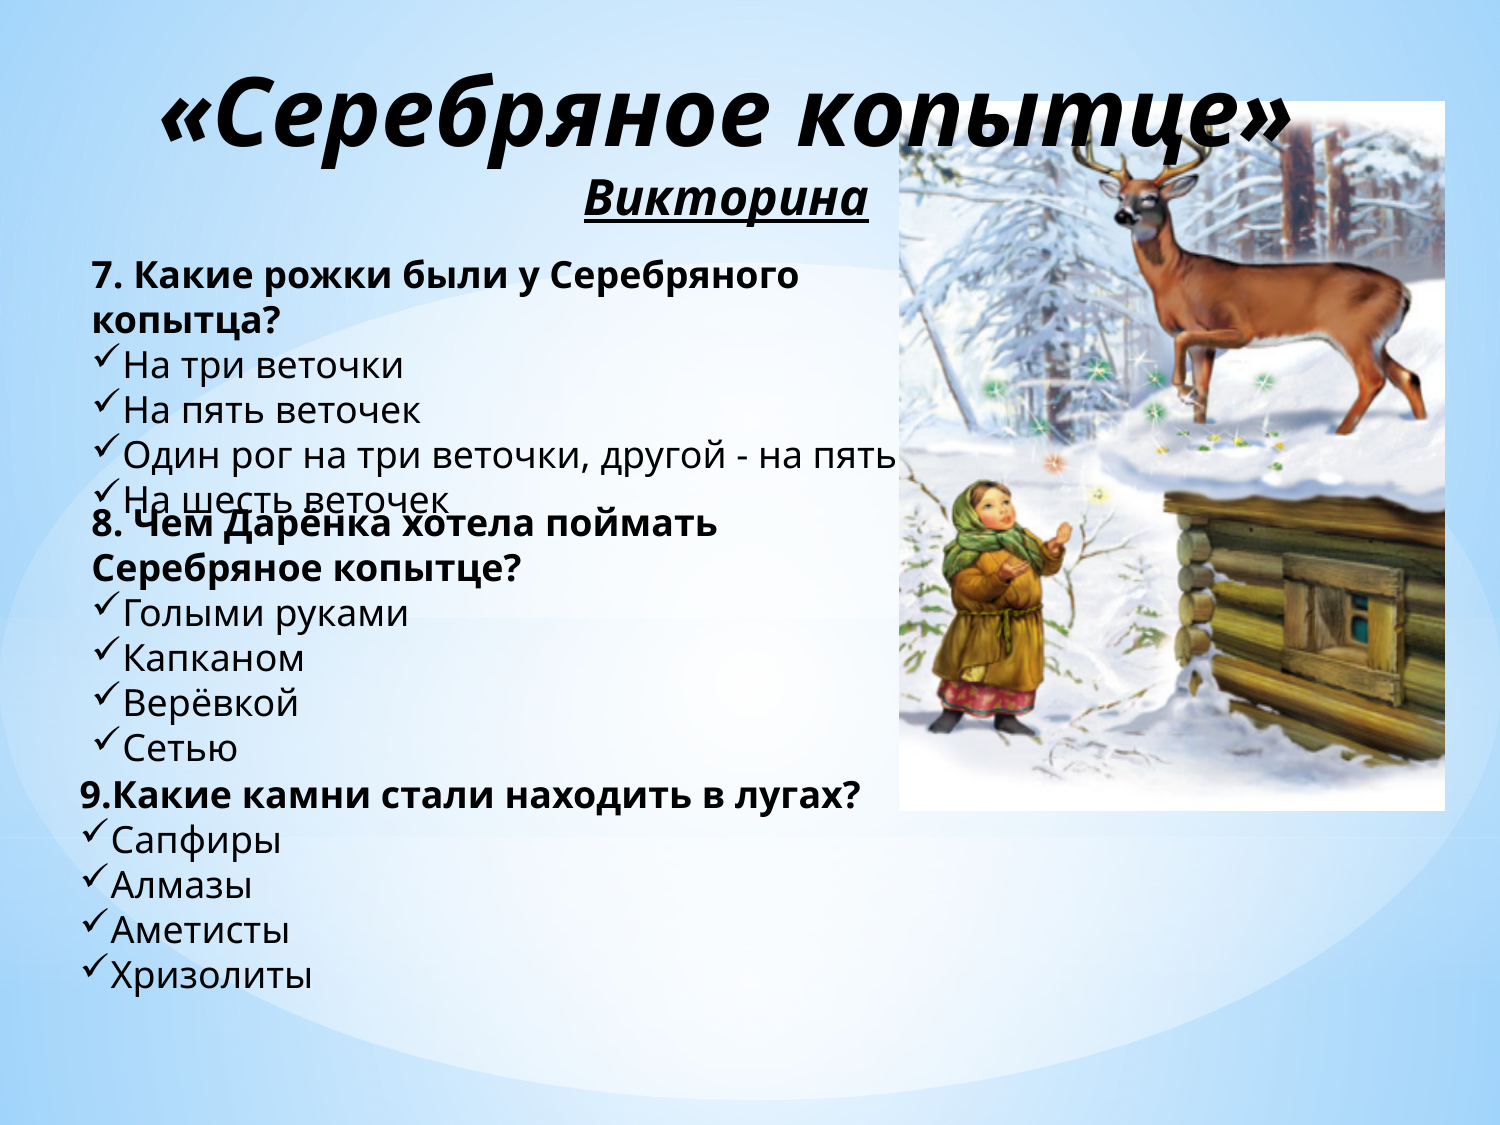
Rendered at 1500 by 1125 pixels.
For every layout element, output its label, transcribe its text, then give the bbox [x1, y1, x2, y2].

text_box «Серебряное копытце» Викторина [29, 42, 1424, 231]
picture [898, 101, 1445, 811]
text_box 9.Какие камни стали находить в лугах? Сапфиры Алмазы Аметисты Хризолиты [64, 763, 1164, 1004]
text_box 8. Чем Дарёнка хотела поймать Серебряное копытце? Голыми руками Капканом Верёвкой Сетью [76, 491, 892, 763]
text_box 7. Какие рожки были у Серебряного копытца? На три веточки На пять веточек Один рог на три веточки, другой - на пять На шесть веточек [76, 243, 892, 491]
